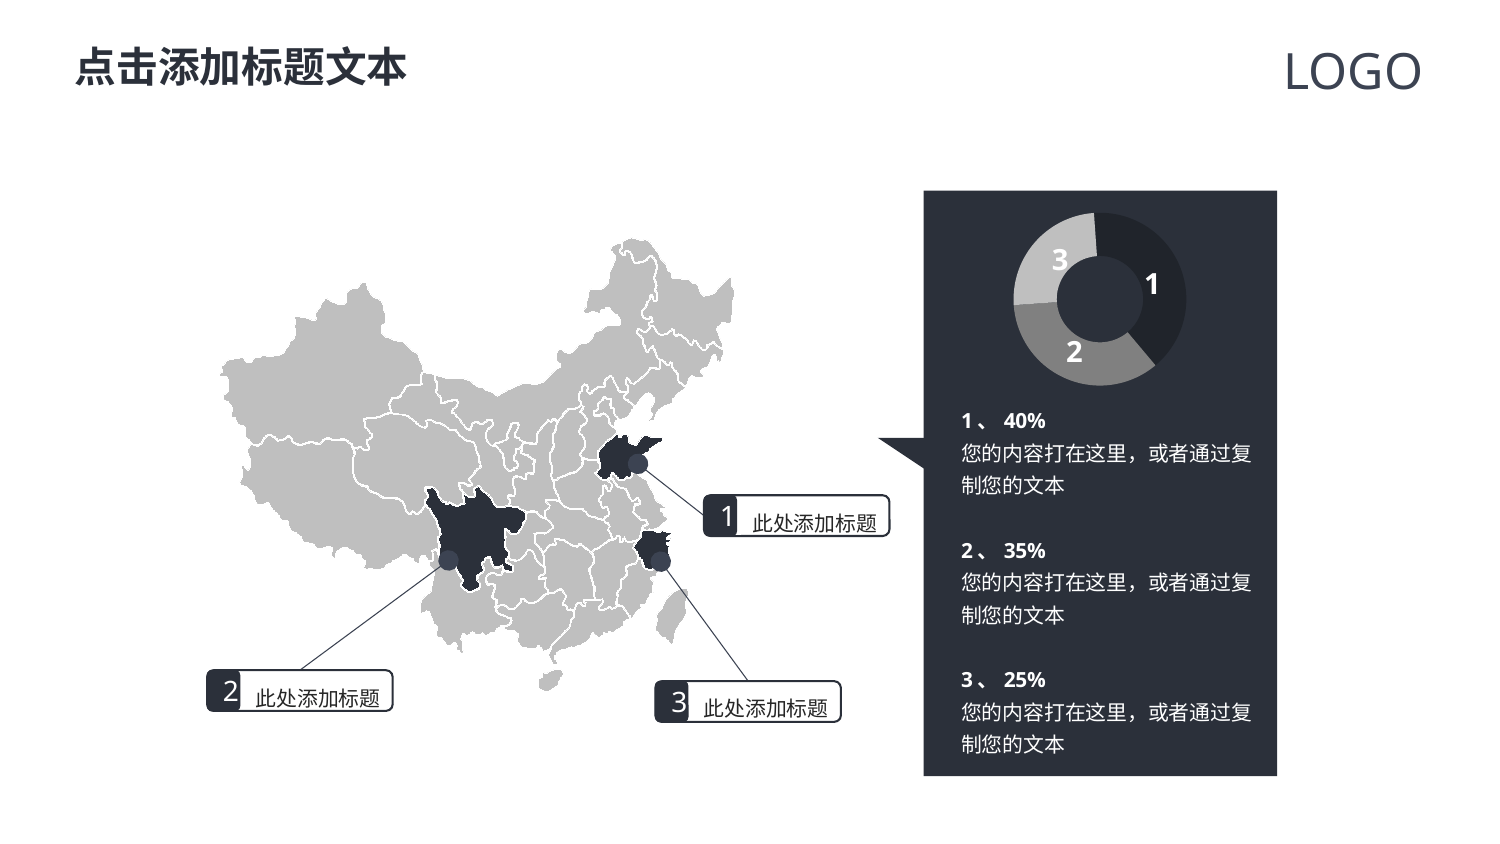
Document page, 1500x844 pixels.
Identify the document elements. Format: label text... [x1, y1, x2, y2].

text_box 1、40% 您的内容打在这里，或者通过复制您的文本 2、35% 您的内容打在这里，或者通过复制您的文本 3、25% 您的内容打在这里，或者通过复制您的文本 [951, 684, 1278, 762]
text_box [219, 237, 735, 692]
text_box 点击添加标题文本 [59, 33, 424, 99]
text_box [703, 494, 909, 544]
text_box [654, 680, 860, 730]
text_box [784, 283, 1371, 684]
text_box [660, 561, 749, 680]
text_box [206, 669, 412, 719]
text_box LOGO [1268, 31, 1439, 107]
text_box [637, 463, 704, 516]
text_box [299, 560, 449, 671]
chart [935, 204, 1259, 386]
